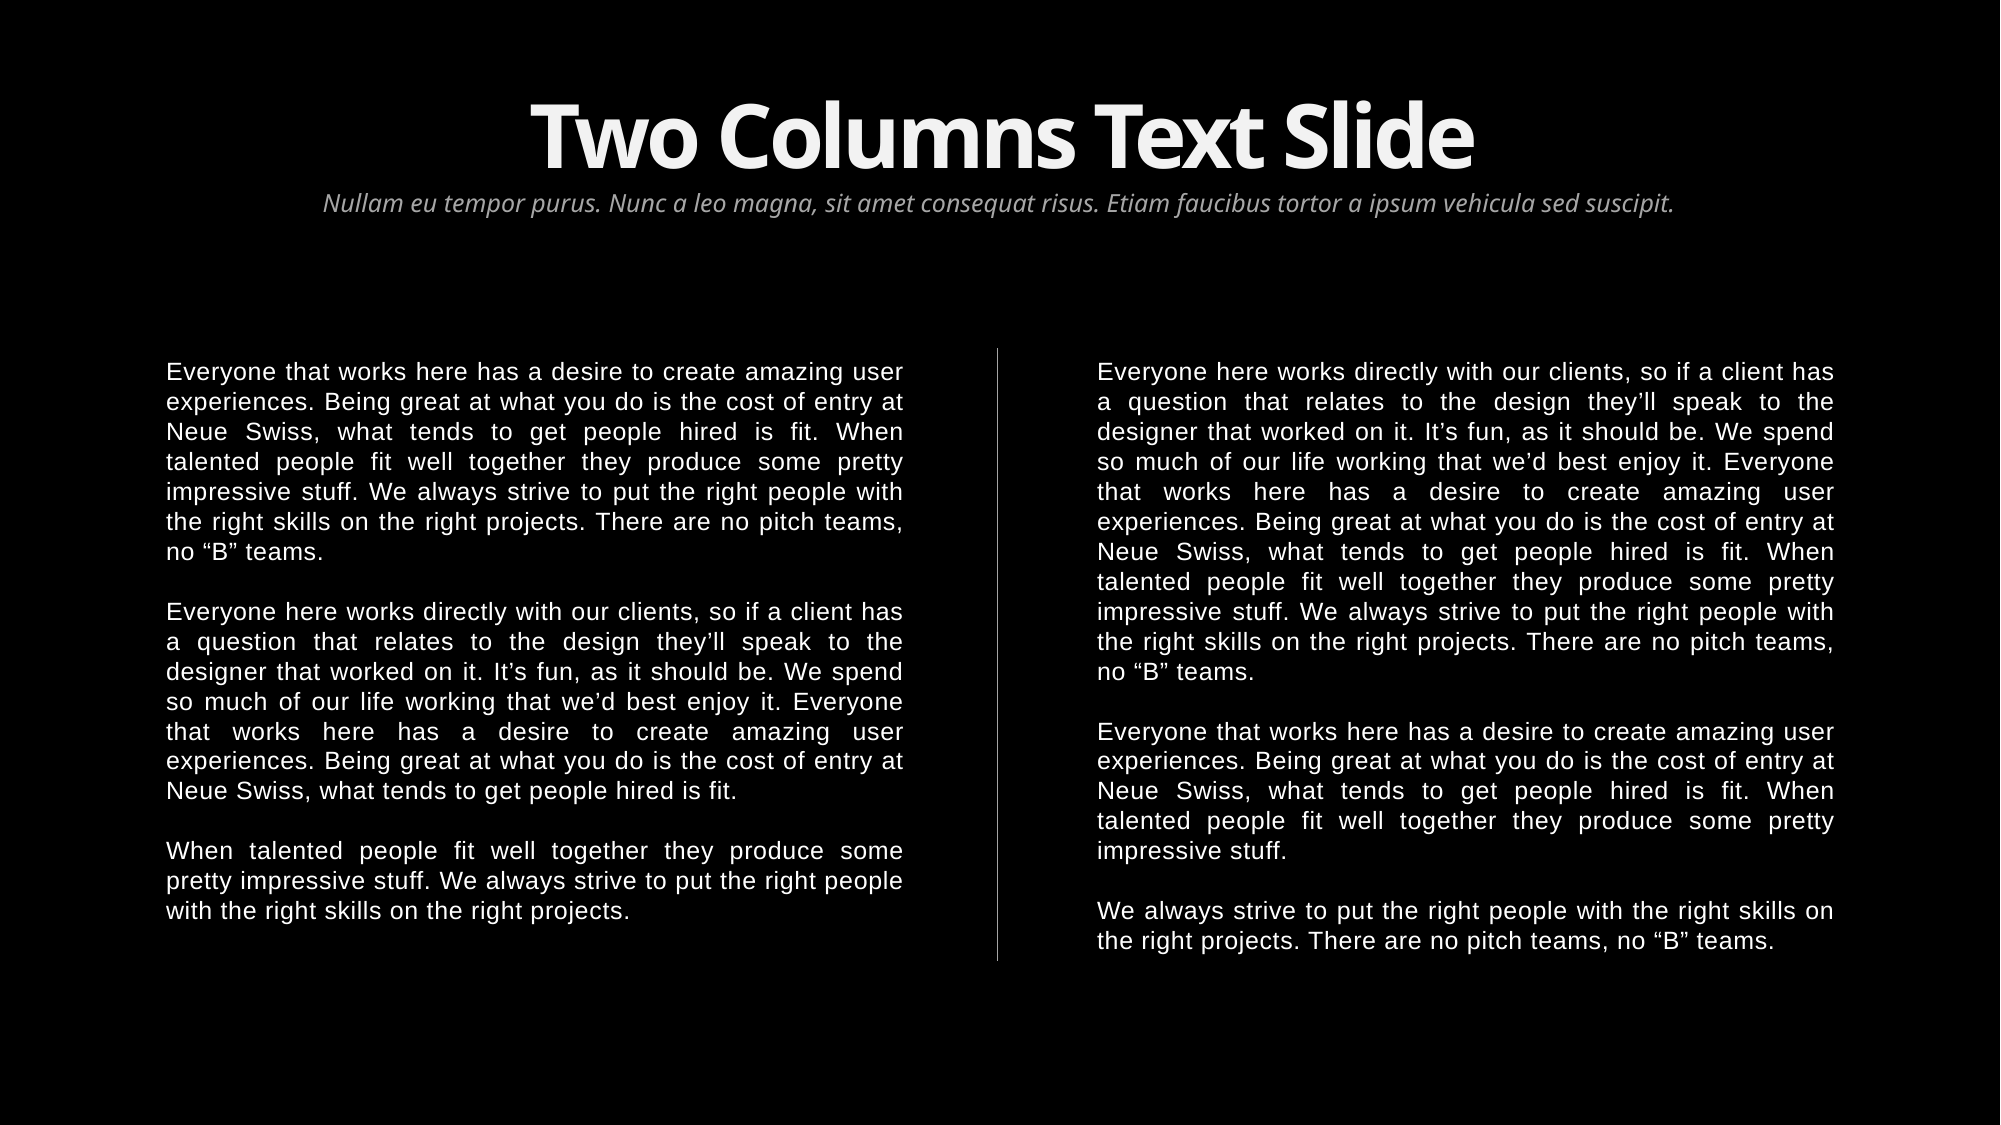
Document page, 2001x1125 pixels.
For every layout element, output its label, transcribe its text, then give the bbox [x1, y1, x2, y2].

text_box Two Columns Text Slide [519, 74, 1489, 182]
text_box Everyone here works directly with our clients, so if a client has a question that relates to the design they’ll speak to the designer that worked on it. It’s fun, as it should be. We spend so much of our life working that we’d best enjoy it. Everyone that works here has a desire to create amazing user experiences. Being great at what you do is the cost of entry at Neue Swiss, what tends to get people hired is fit. When talented people fit well together they produce some pretty impressive stuff. We always strive to put the right people with the right skills on the right projects. There are no pitch teams, no “B” teams. Everyone that works here has a desire to create amazing user experiences. Being great at what you do is the cost of entry at Neue Swiss, what tends to get people hired is fit. When talented people fit well together they produce some pretty impressive stuff. We always strive to put the right people with the right skills on the right projects. There are no pitch teams, no “B” teams. [1082, 348, 1852, 992]
text_box Nullam eu tempor purus. Nunc a leo magna, sit amet consequat risus. Etiam faucibus tortor a ipsum vehicula sed suscipit. [123, 182, 1884, 223]
text_box Everyone that works here has a desire to create amazing user experiences. Being great at what you do is the cost of entry at Neue Swiss, what tends to get people hired is fit. When talented people fit well together they produce some pretty impressive stuff. We always strive to put the right people with the right skills on the right projects. There are no pitch teams, no “B” teams. Everyone here works directly with our clients, so if a client has a question that relates to the design they’ll speak to the designer that worked on it. It’s fun, as it should be. We spend so much of our life working that we’d best enjoy it. Everyone that works here has a desire to create amazing user experiences. Being great at what you do is the cost of entry at Neue Swiss, what tends to get people hired is fit. When talented people fit well together they produce some pretty impressive stuff. We always strive to put the right people with the right skills on the right projects. [151, 348, 921, 932]
